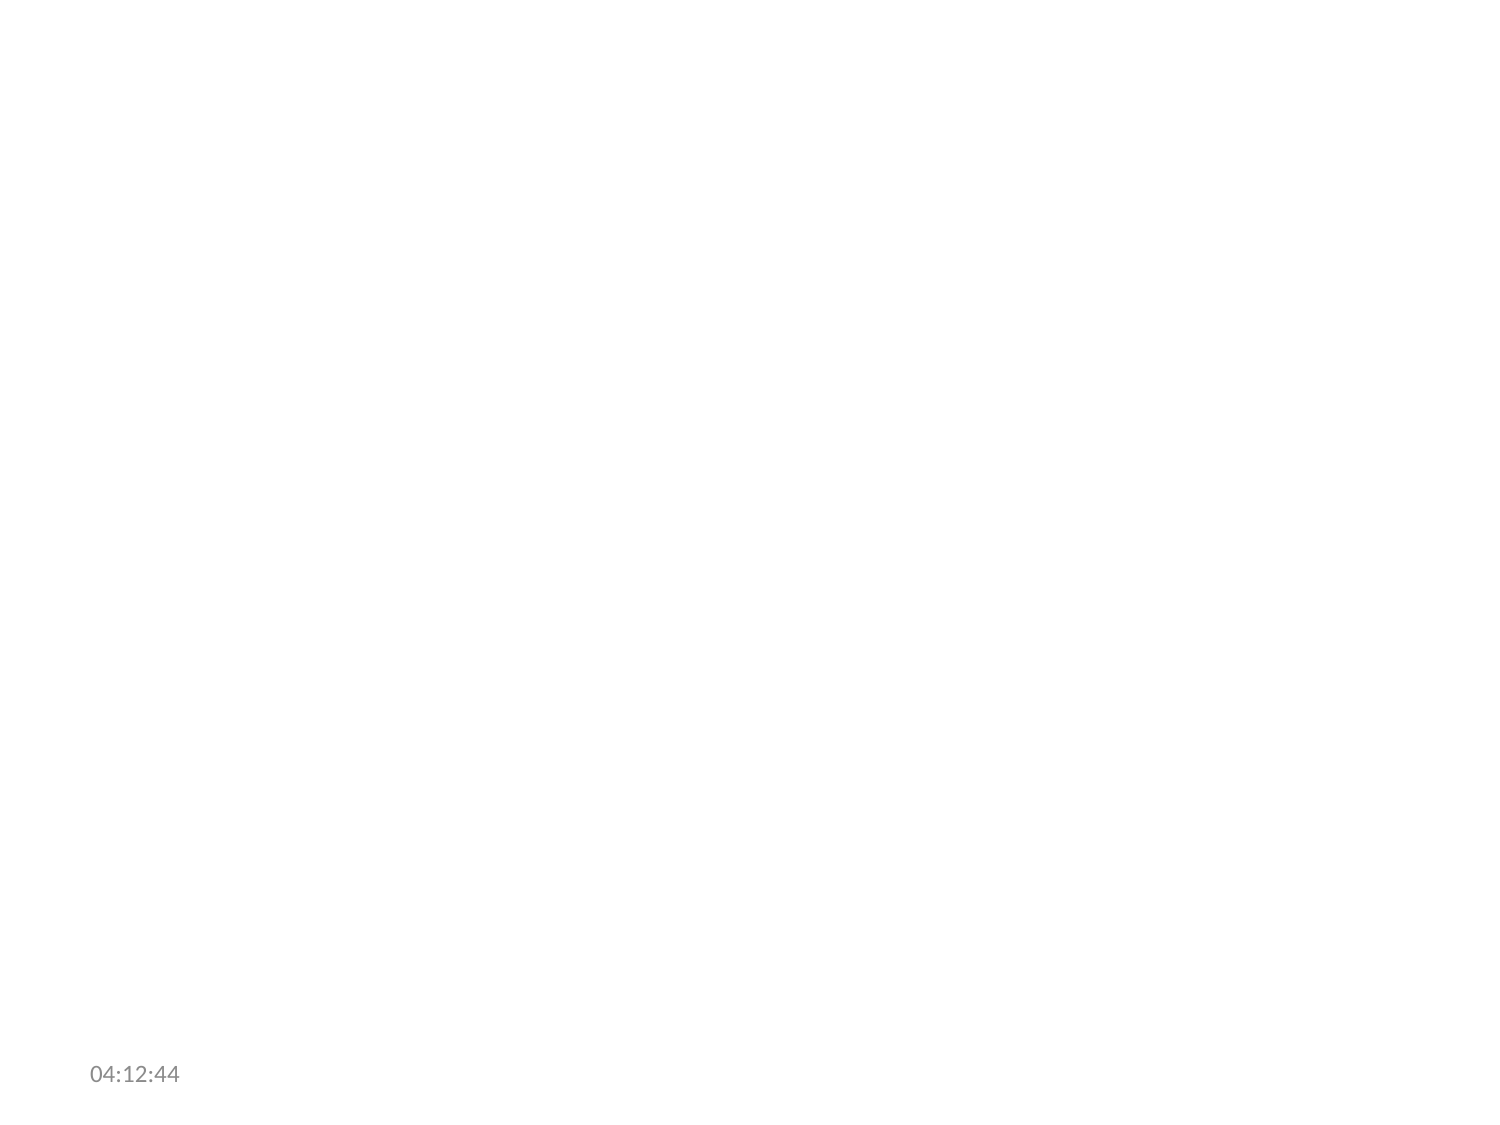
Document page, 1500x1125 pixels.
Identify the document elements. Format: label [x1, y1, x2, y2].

slide_number [75, 1042, 425, 1103]
